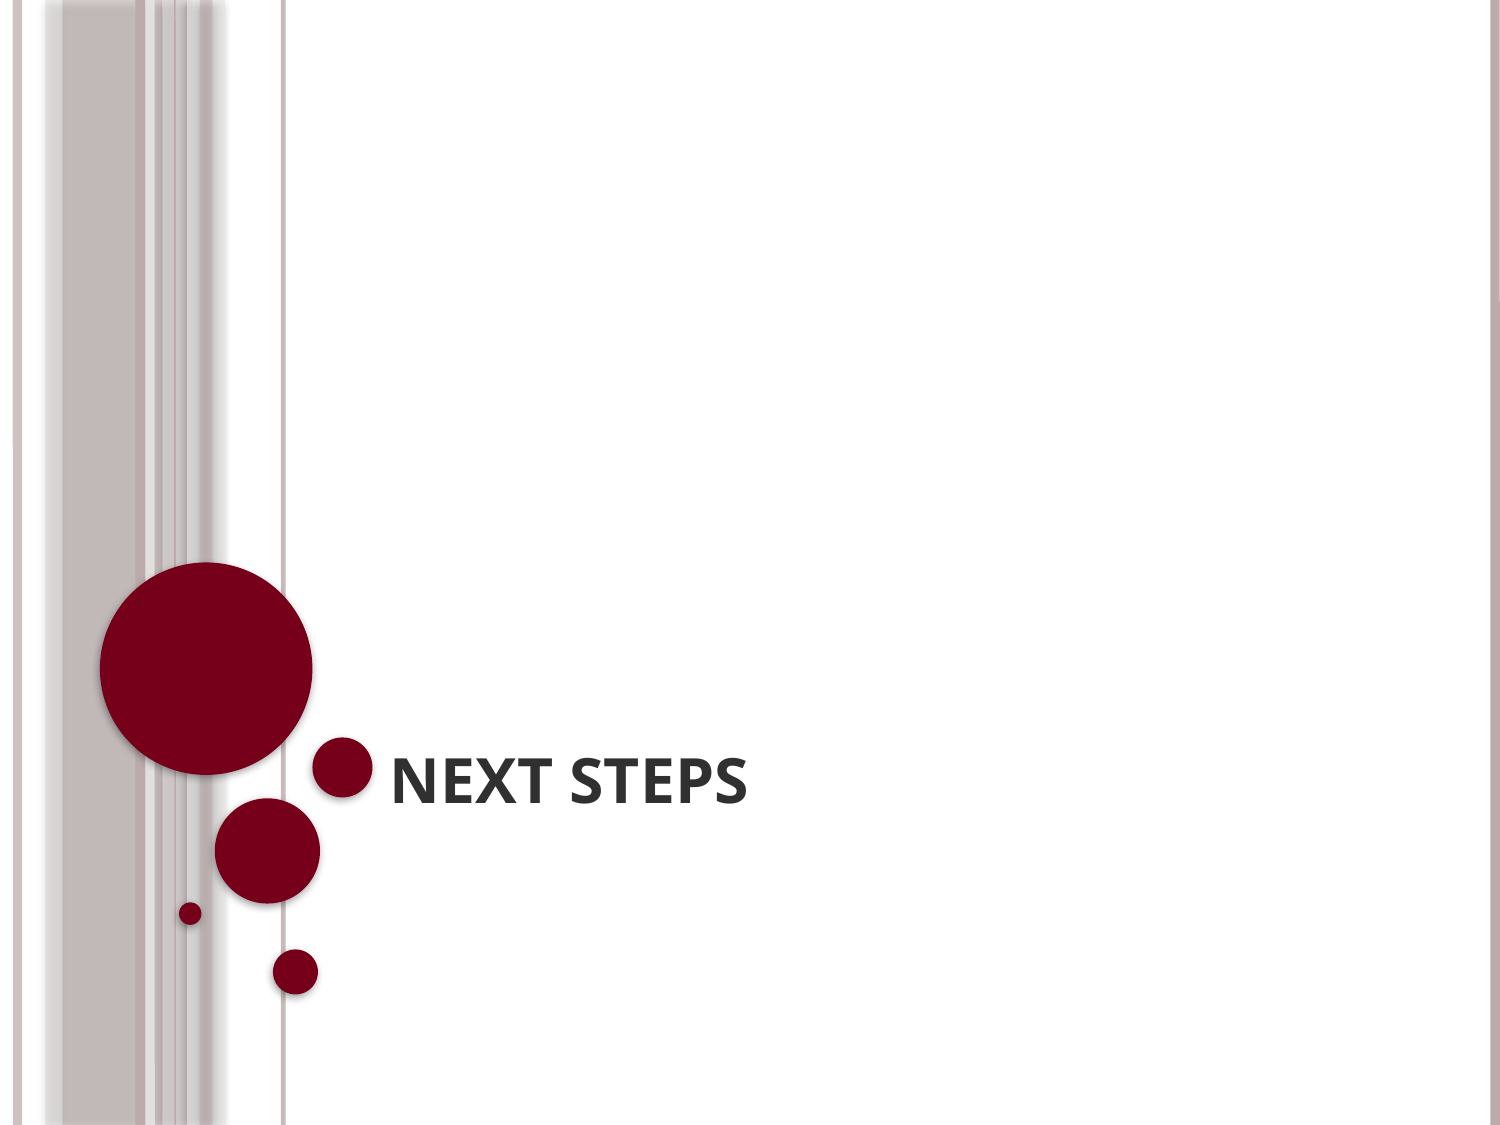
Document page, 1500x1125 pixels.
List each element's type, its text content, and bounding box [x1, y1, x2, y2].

title Next Steps [375, 512, 1388, 824]
